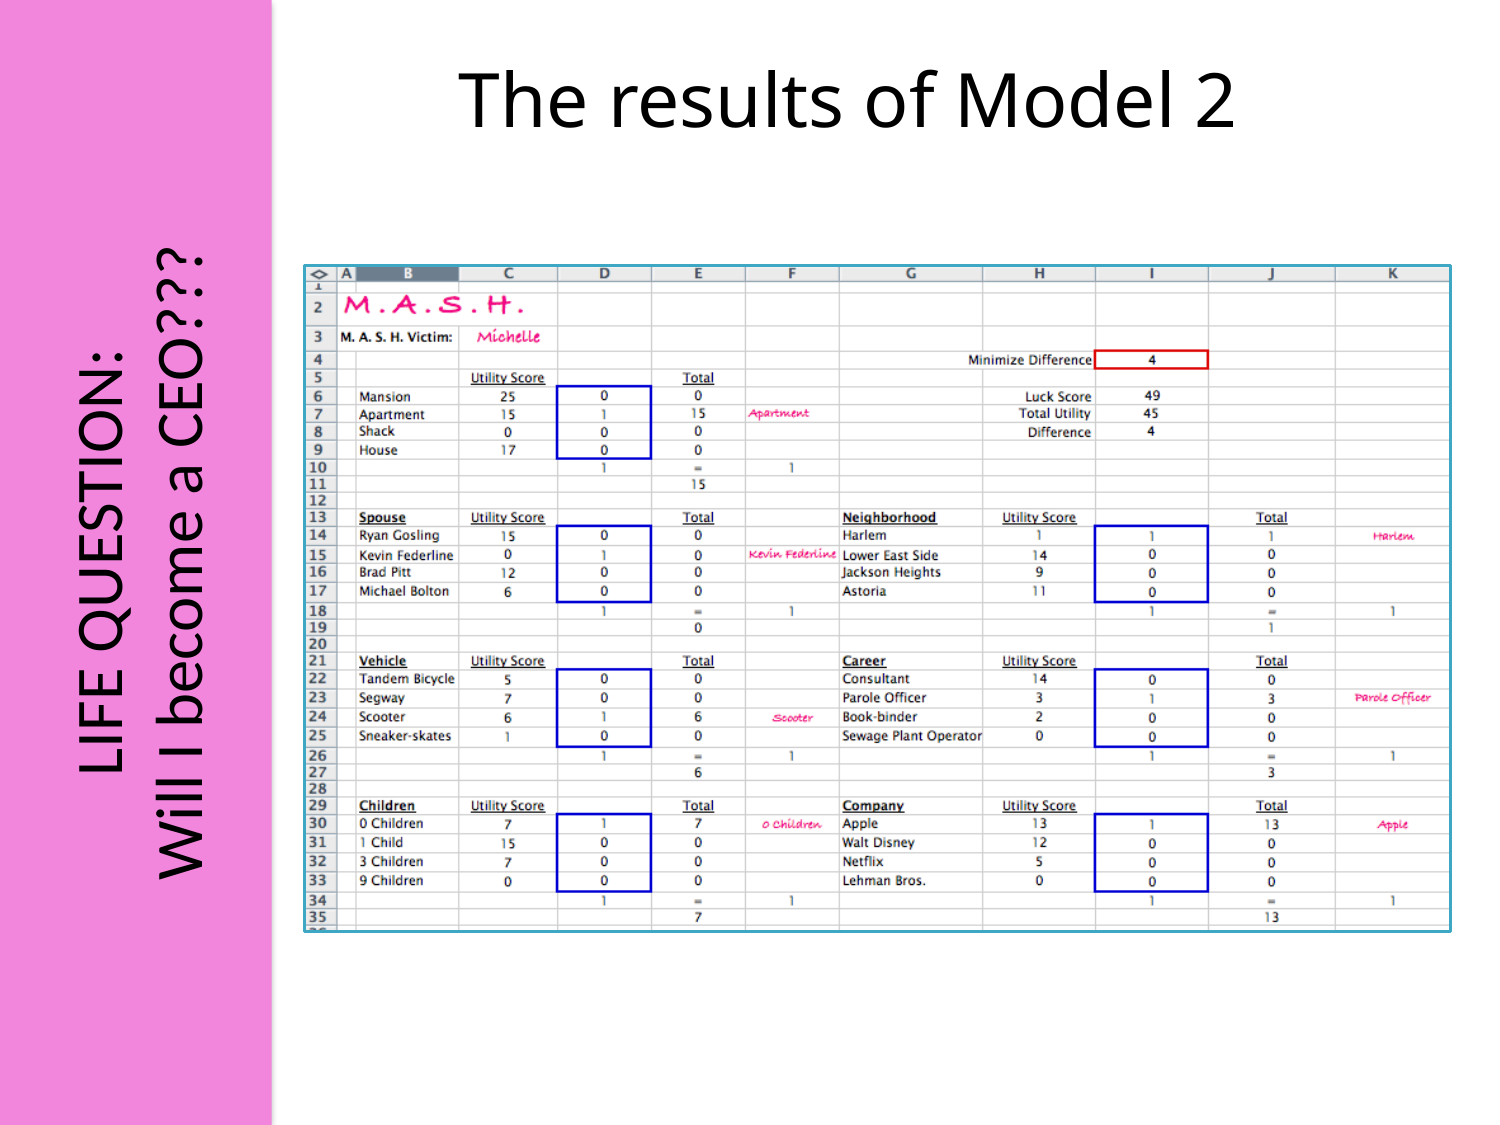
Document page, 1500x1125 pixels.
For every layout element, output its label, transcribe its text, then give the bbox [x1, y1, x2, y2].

text_box The results of Model 2 [271, 3, 1425, 192]
picture [305, 266, 1449, 931]
text_box LIFE QUESTION: Will I become a CEO??? [0, 0, 272, 1125]
